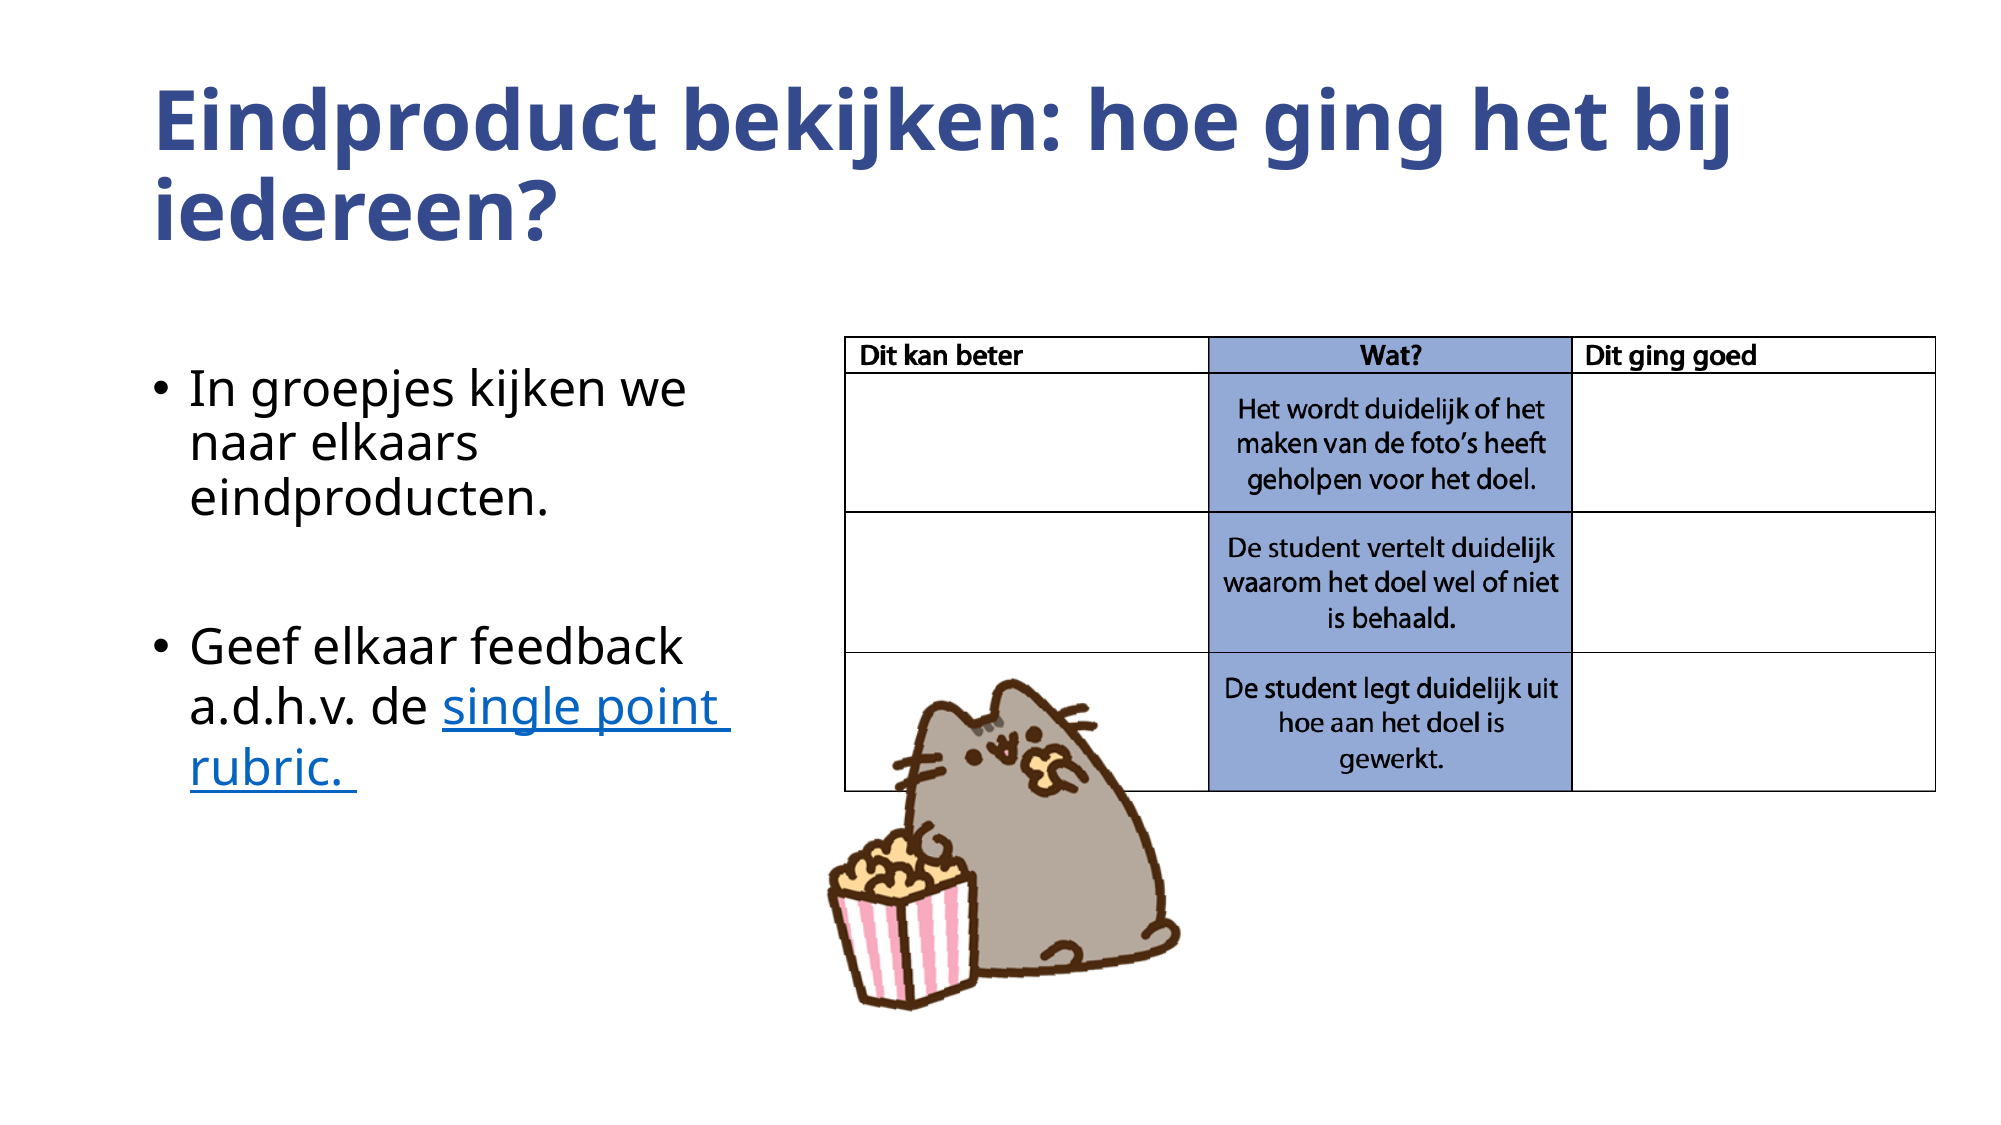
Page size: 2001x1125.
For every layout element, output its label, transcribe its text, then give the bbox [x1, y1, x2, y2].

list In groepjes kijken we naar elkaars eindproducten. Geef elkaar feedback a.d.h.v. de single point rubric. [137, 356, 806, 918]
title Eindproduct bekijken: hoe ging het bij iedereen? [137, 59, 1863, 278]
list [820, 304, 1960, 814]
picture [737, 588, 1263, 1096]
